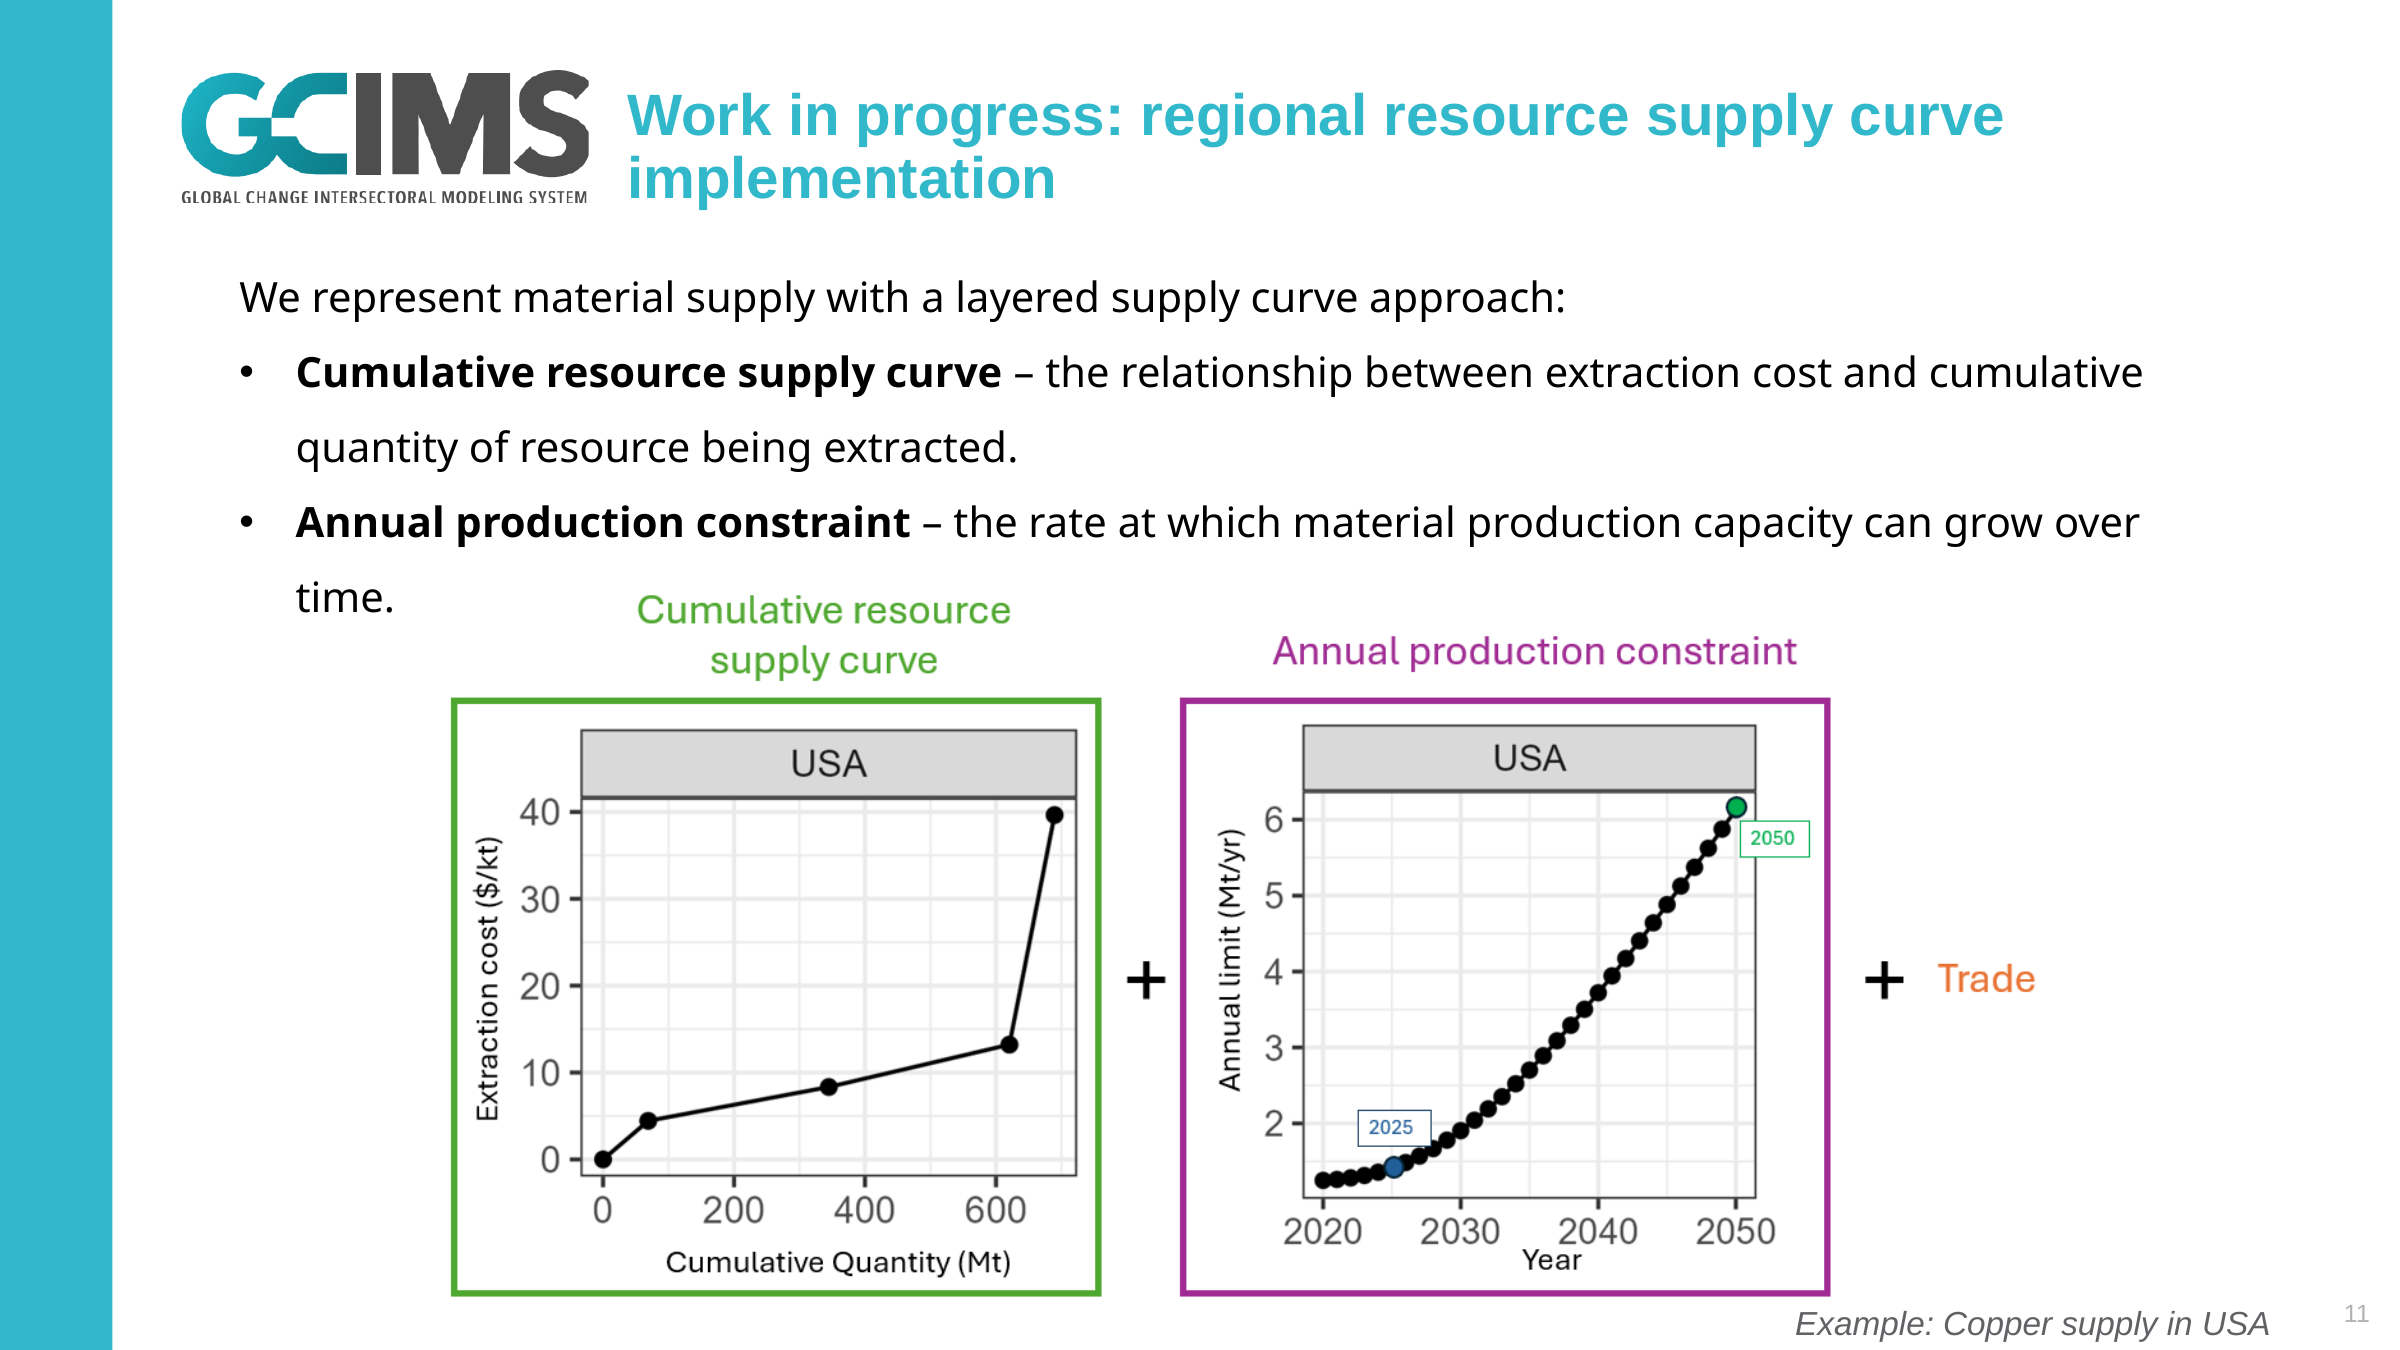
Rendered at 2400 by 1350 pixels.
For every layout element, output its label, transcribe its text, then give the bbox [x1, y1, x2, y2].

text_box We represent material supply with a layered supply curve approach: Cumulative resource supply curve – the relationship between extraction cost and cumulative quantity of resource being extracted. Annual production constraint – the rate at which material production capacity can grow over time. [224, 238, 2218, 629]
slide_number 11 [2295, 1275, 2370, 1350]
text_box [487, 37, 2315, 243]
picture [1856, 580, 2039, 1298]
title Work in progress: regional resource supply curve implementation [627, 13, 2287, 219]
picture [446, 580, 1840, 1298]
text_box Example: Copper supply in USA [1780, 1294, 2315, 1350]
